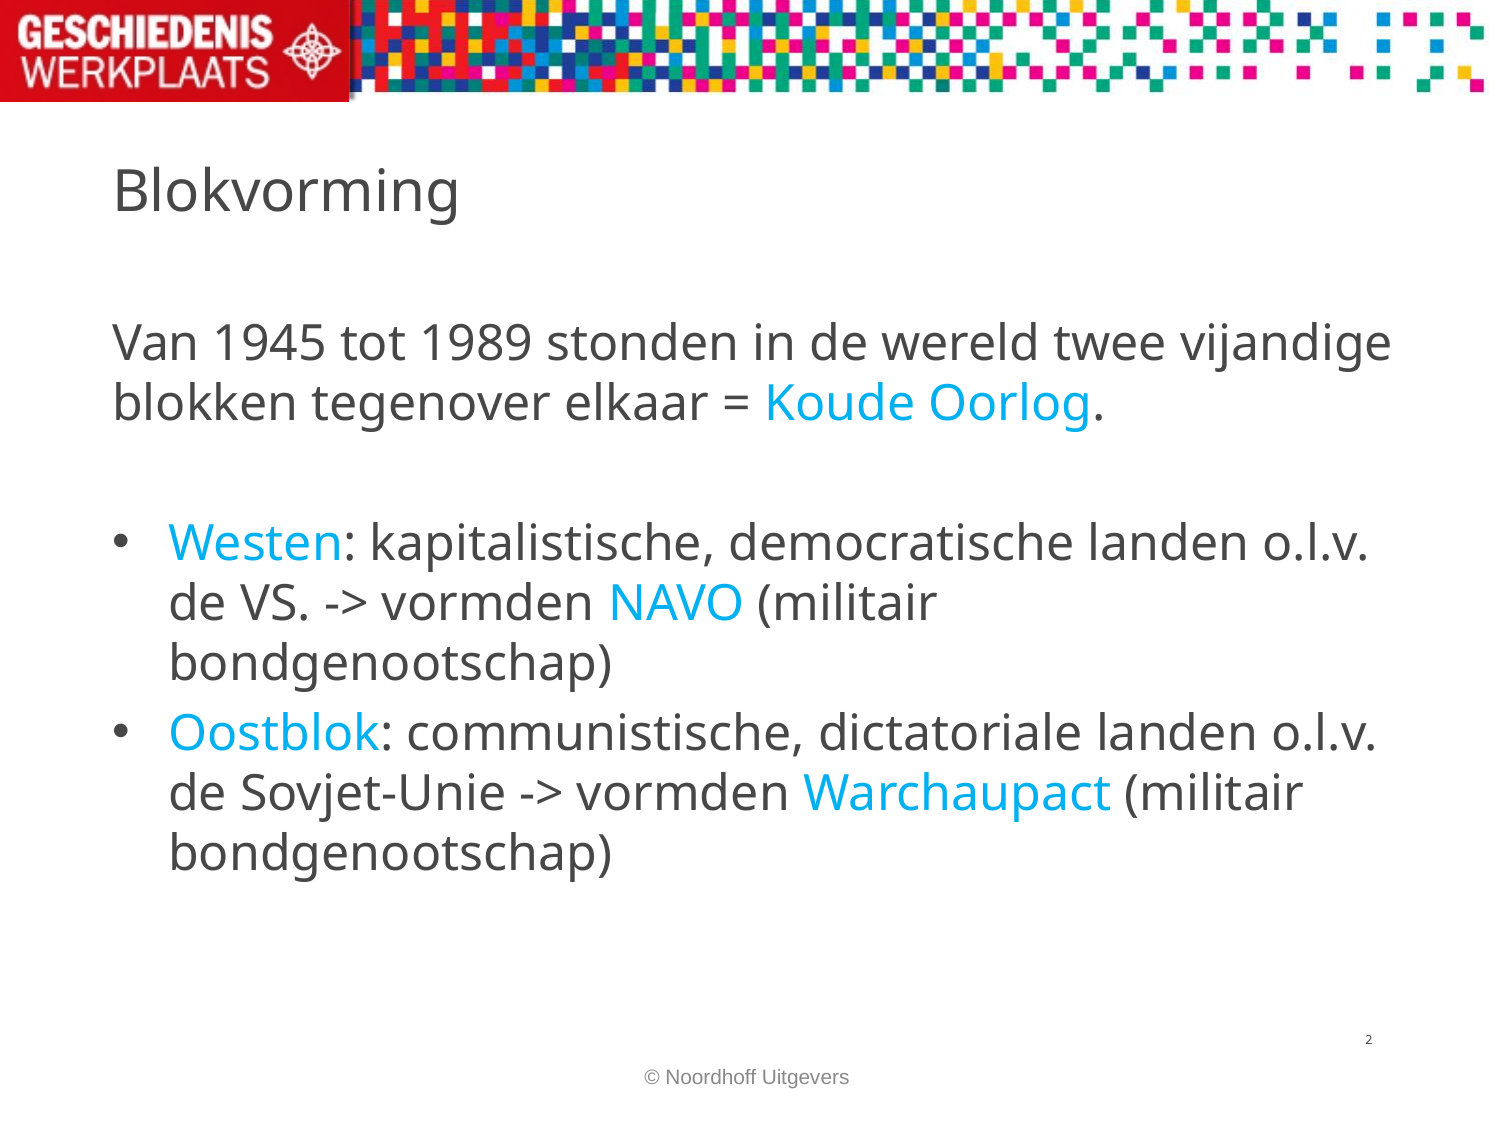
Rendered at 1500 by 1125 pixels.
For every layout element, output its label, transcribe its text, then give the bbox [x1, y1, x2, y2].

text_box © Noordhoff Uitgevers [512, 1045, 988, 1106]
list Van 1945 tot 1989 stonden in de wereld twee vijandige blokken tegenover elkaar = Koude Oorlog. Westen: kapitalistische, democratische landen o.l.v. de VS. -> vormden NAVO (militair bondgenootschap) Oostblok: communistische, dictatoriale landen o.l.v. de Sovjet-Unie -> vormden Warchaupact (militair bondgenootschap) [112, 302, 1409, 988]
picture [0, 0, 1500, 1125]
title Blokvorming [112, 145, 1401, 256]
slide_number 2 [1325, 1025, 1388, 1063]
